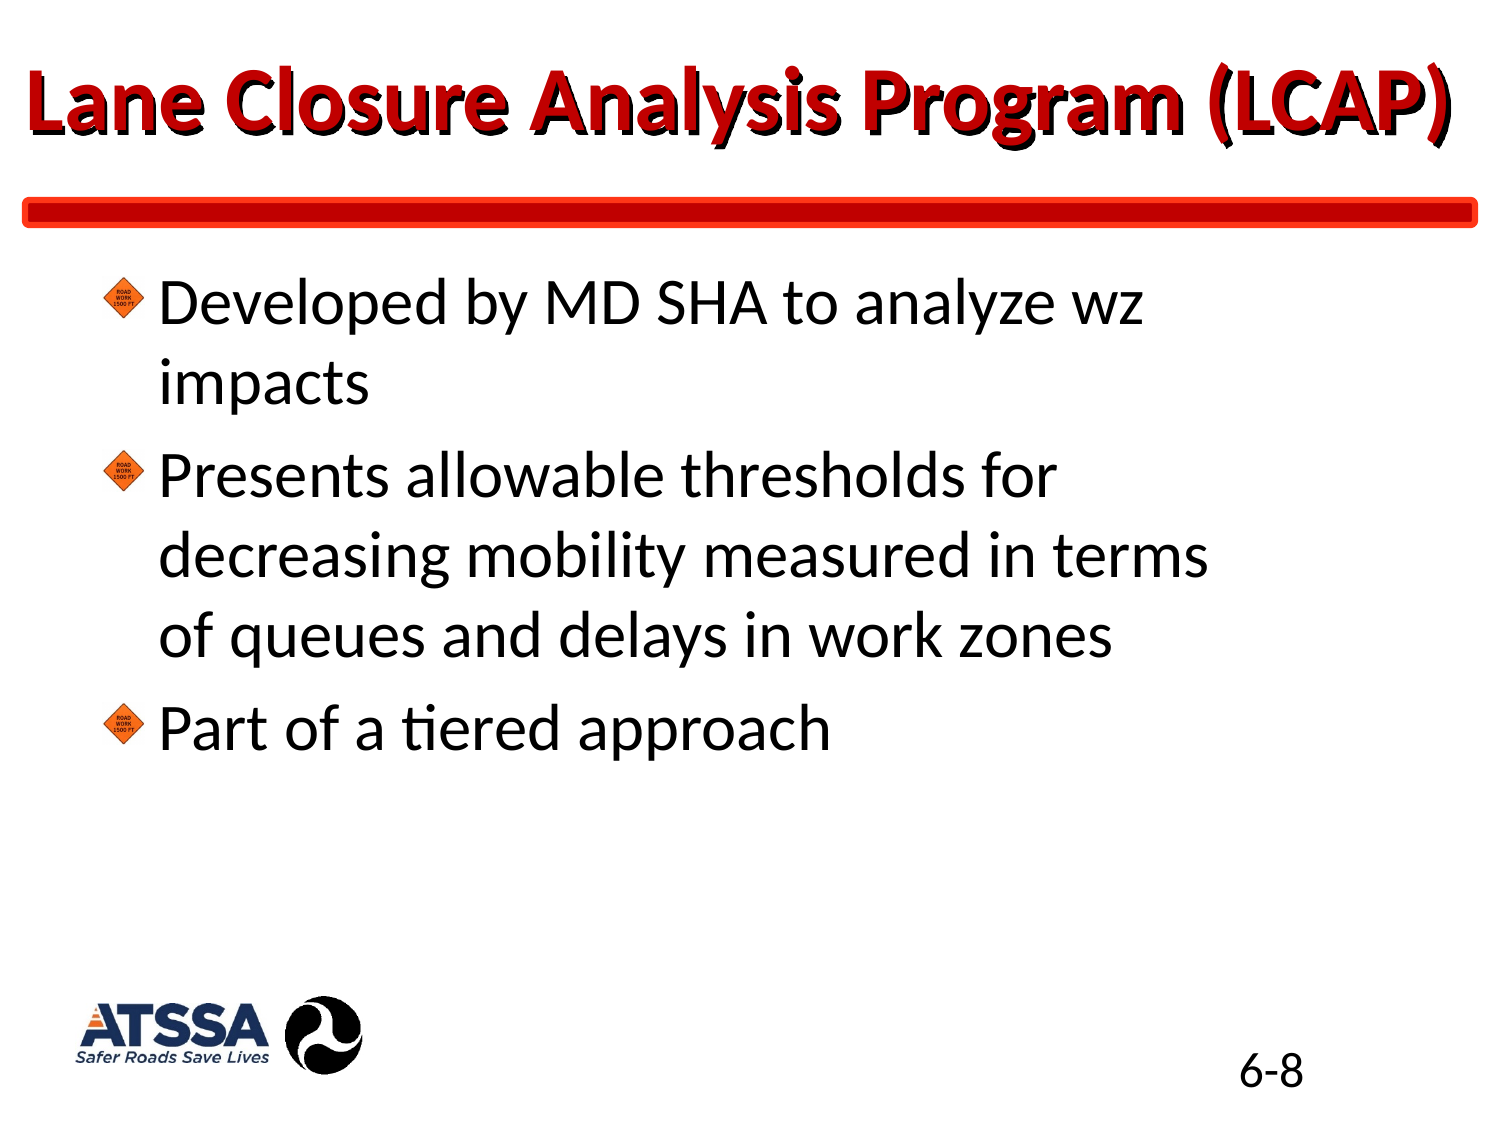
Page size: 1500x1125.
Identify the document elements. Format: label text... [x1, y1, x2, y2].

list Developed by MD SHA to analyze wz impacts Presents allowable thresholds for decreasing mobility measured in terms of queues and delays in work zones Part of a tiered approach [87, 249, 1288, 1088]
title Lane Closure Analysis Program (LCAP) [0, 0, 1500, 188]
picture [102, 449, 145, 492]
picture [102, 702, 145, 745]
picture [75, 1003, 87, 1063]
picture [102, 276, 145, 319]
